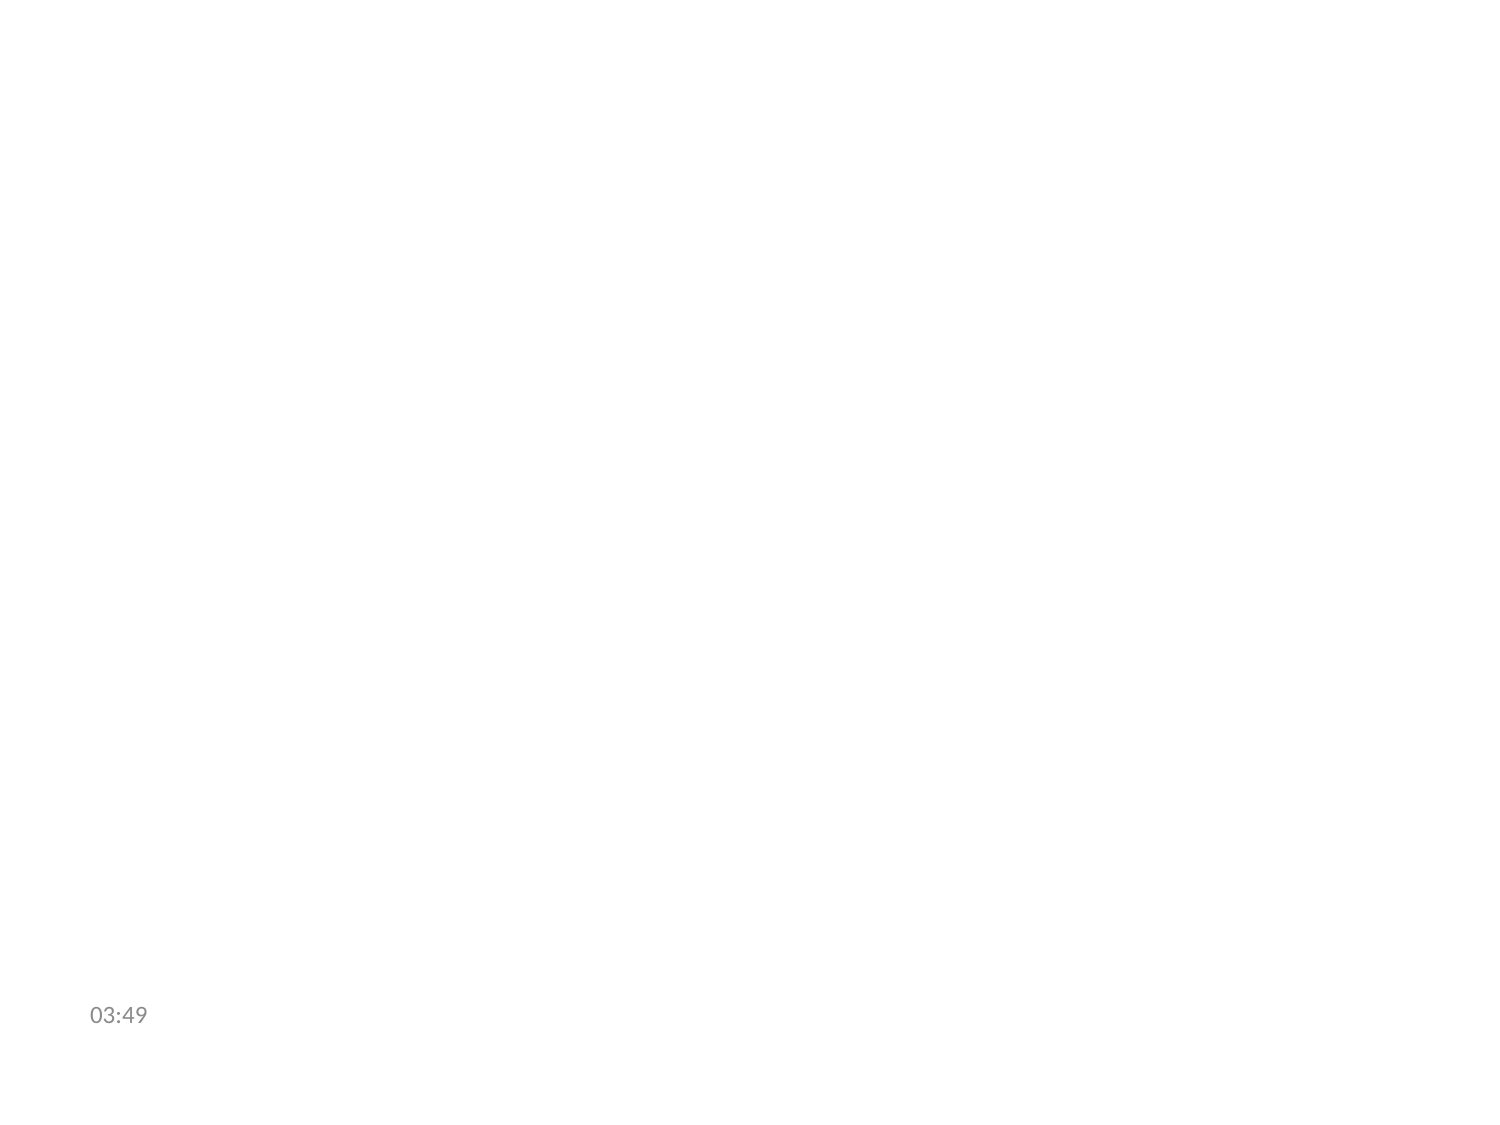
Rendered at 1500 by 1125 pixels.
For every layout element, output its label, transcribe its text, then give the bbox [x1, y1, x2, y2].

text_box 15:35 [75, 983, 425, 1044]
